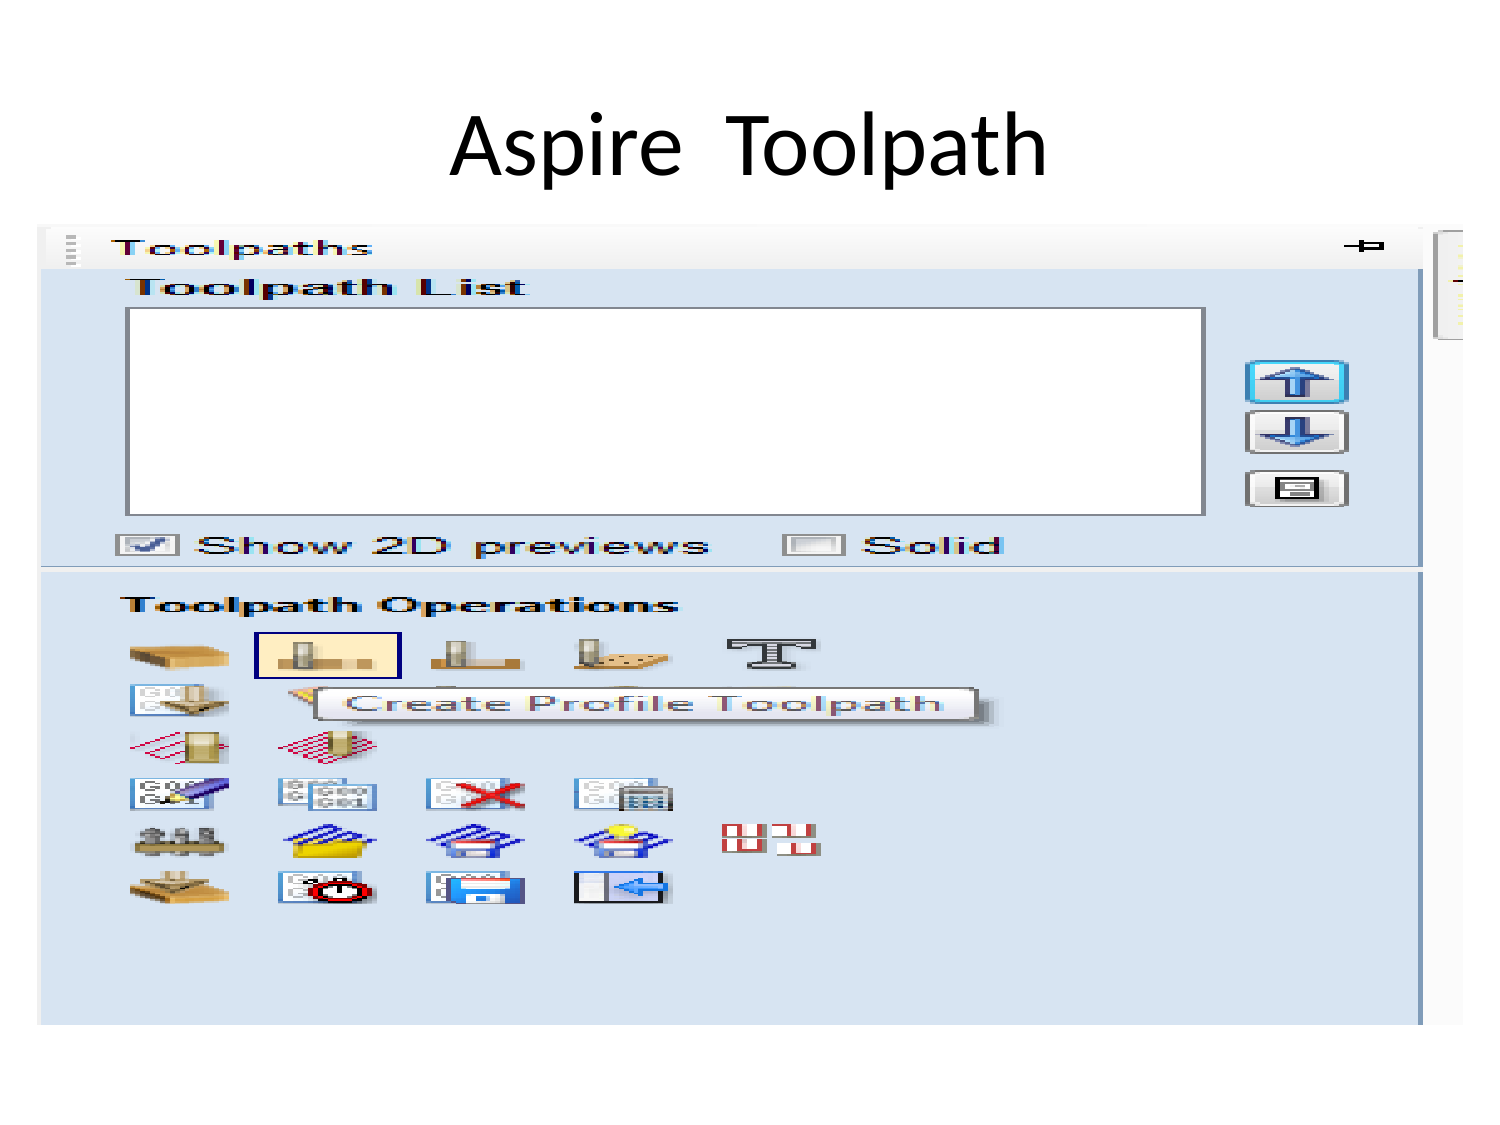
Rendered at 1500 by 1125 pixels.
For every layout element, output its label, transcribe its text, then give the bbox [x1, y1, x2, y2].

title Aspire Toolpath [75, 45, 1425, 223]
picture [37, 224, 1463, 1026]
